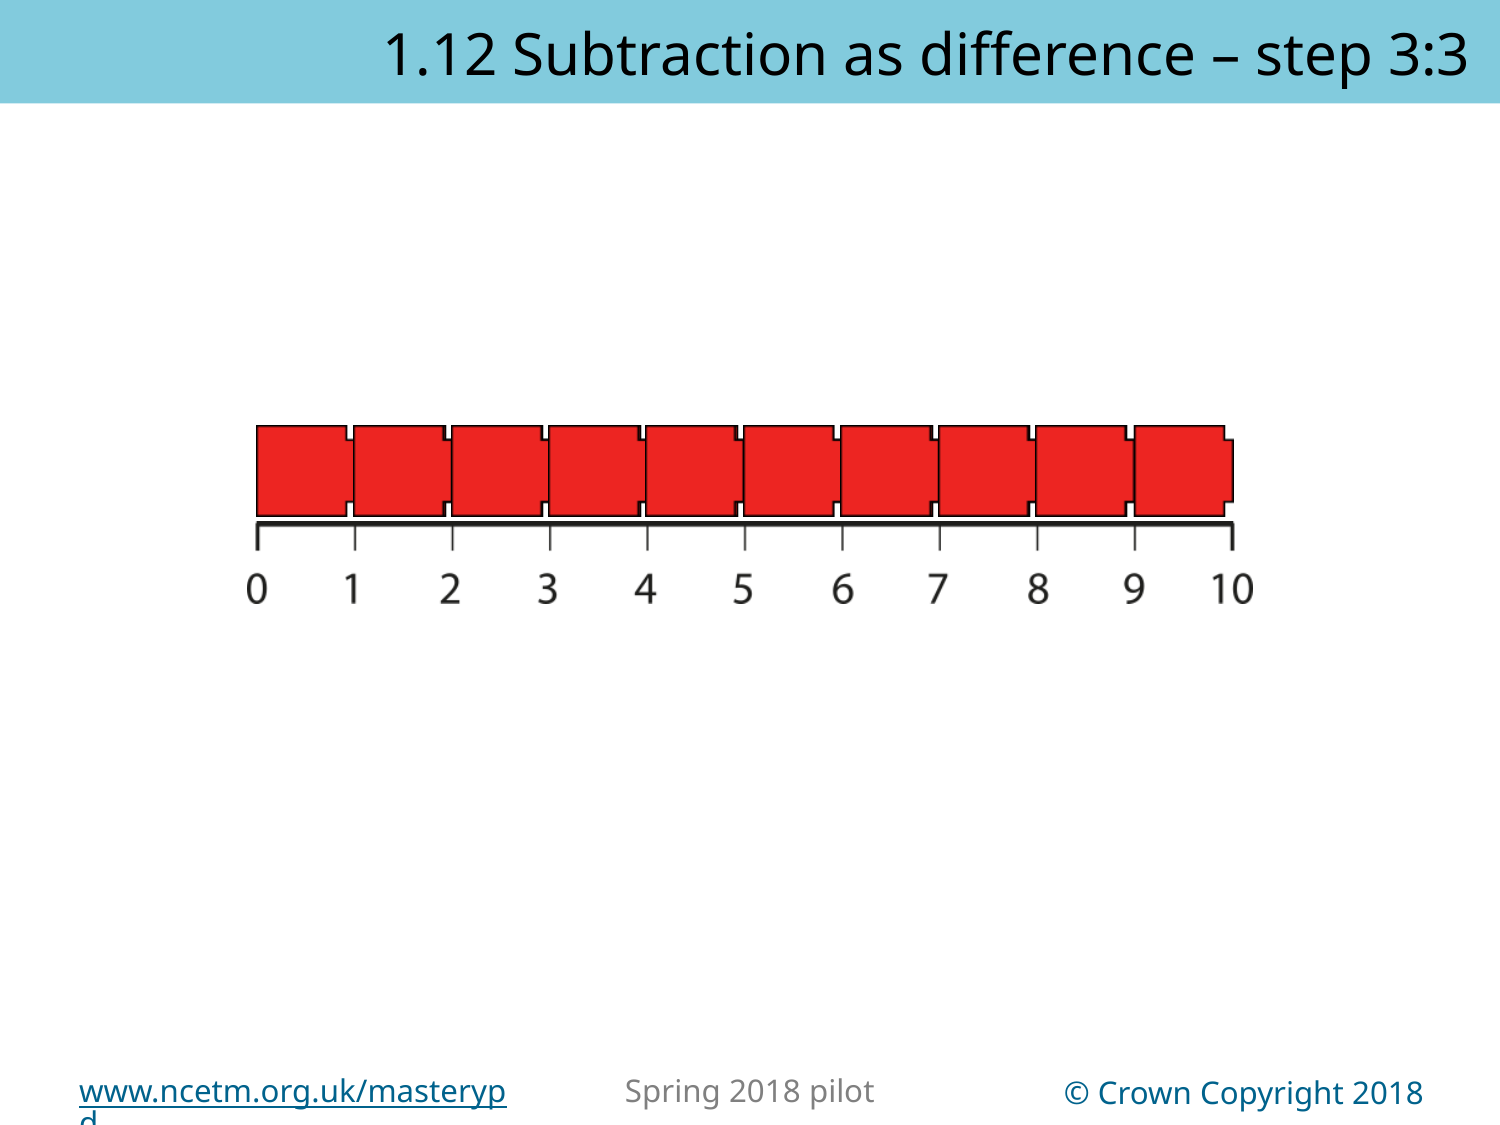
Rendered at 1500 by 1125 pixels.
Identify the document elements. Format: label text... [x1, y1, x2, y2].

picture [256, 425, 1234, 517]
list 1.12 Subtraction as difference – step 3:3 [0, 0, 1500, 104]
picture [247, 521, 1253, 604]
